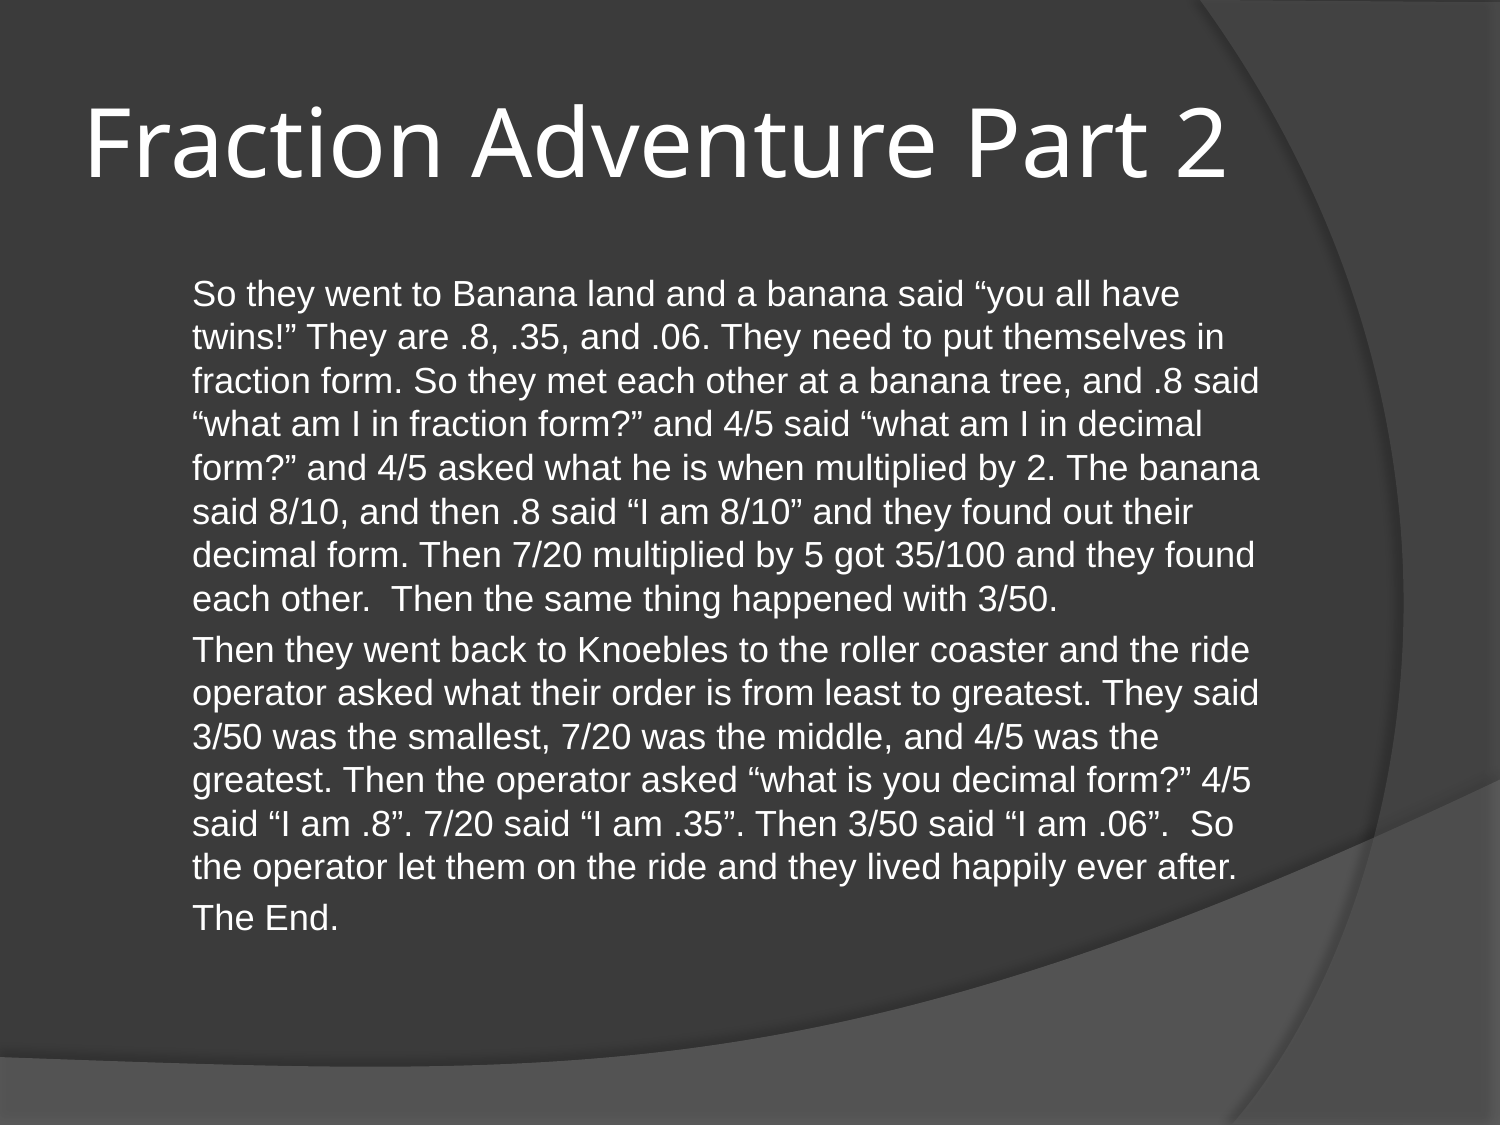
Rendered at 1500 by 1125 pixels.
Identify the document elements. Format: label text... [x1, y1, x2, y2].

title Fraction Adventure Part 2 [75, 45, 1300, 233]
list So they went to Banana land and a banana said “you all have twins!” They are .8, .35, and .06. They need to put themselves in fraction form. So they met each other at a banana tree, and .8 said “what am I in fraction form?” and 4/5 said “what am I in decimal form?” and 4/5 asked what he is when multiplied by 2. The banana said 8/10, and then .8 said “I am 8/10” and they found out their decimal form. Then 7/20 multiplied by 5 got 35/100 and they found each other. Then the same thing happened with 3/50. Then they went back to Knoebles to the roller coaster and the ride operator asked what their order is from least to greatest. They said 3/50 was the smallest, 7/20 was the middle, and 4/5 was the greatest. Then the operator asked “what is you decimal form?” 4/5 said “I am .8”. 7/20 said “I am .35”. Then 3/50 said “I am .06”. So the operator let them on the ride and they lived happily ever after. The End. [75, 262, 1300, 1005]
